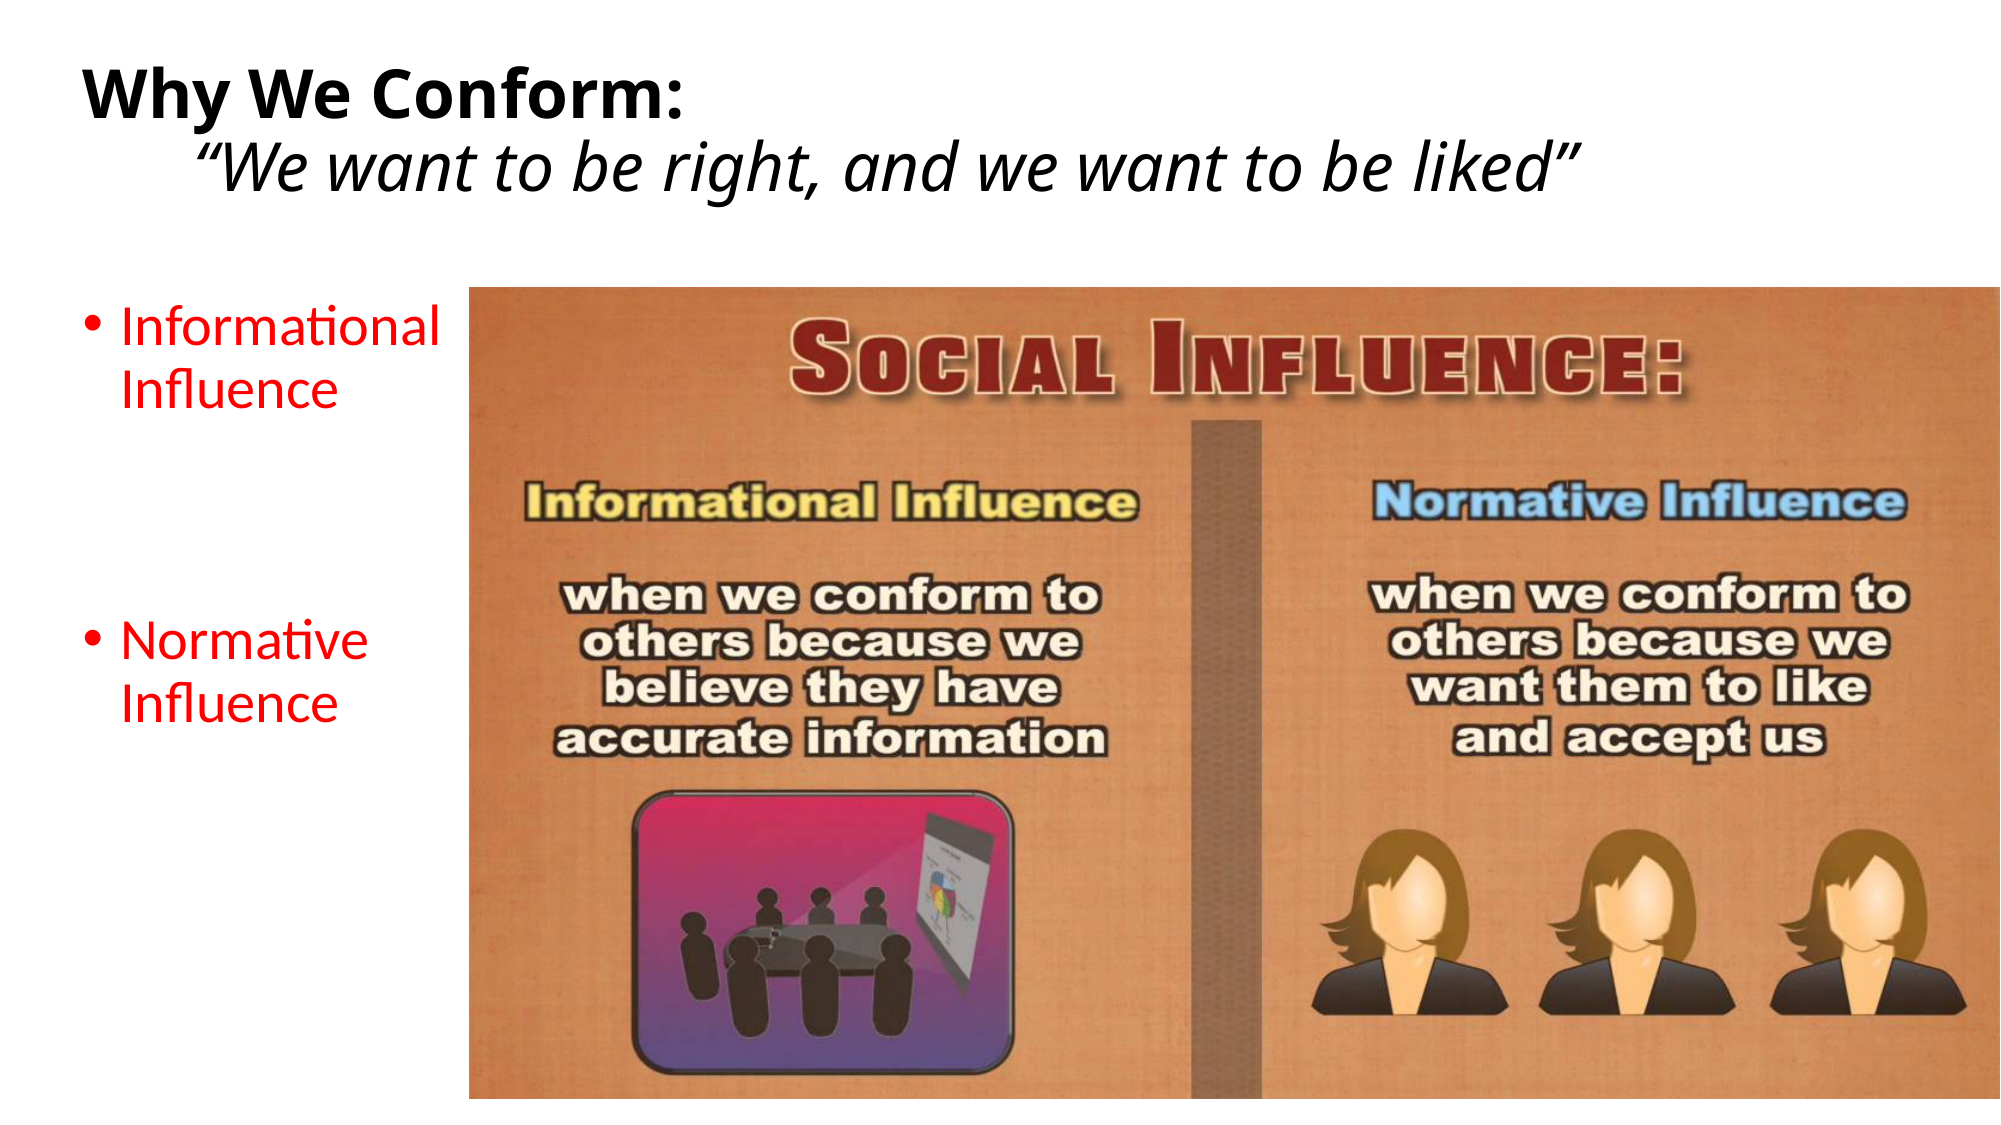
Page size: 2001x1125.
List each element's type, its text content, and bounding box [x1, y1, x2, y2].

title Why We Conform: “We want to be right, and we want to be liked” [67, 50, 1863, 216]
list Informational Influence Normative Influence [67, 287, 468, 1014]
picture [468, 287, 2000, 1099]
